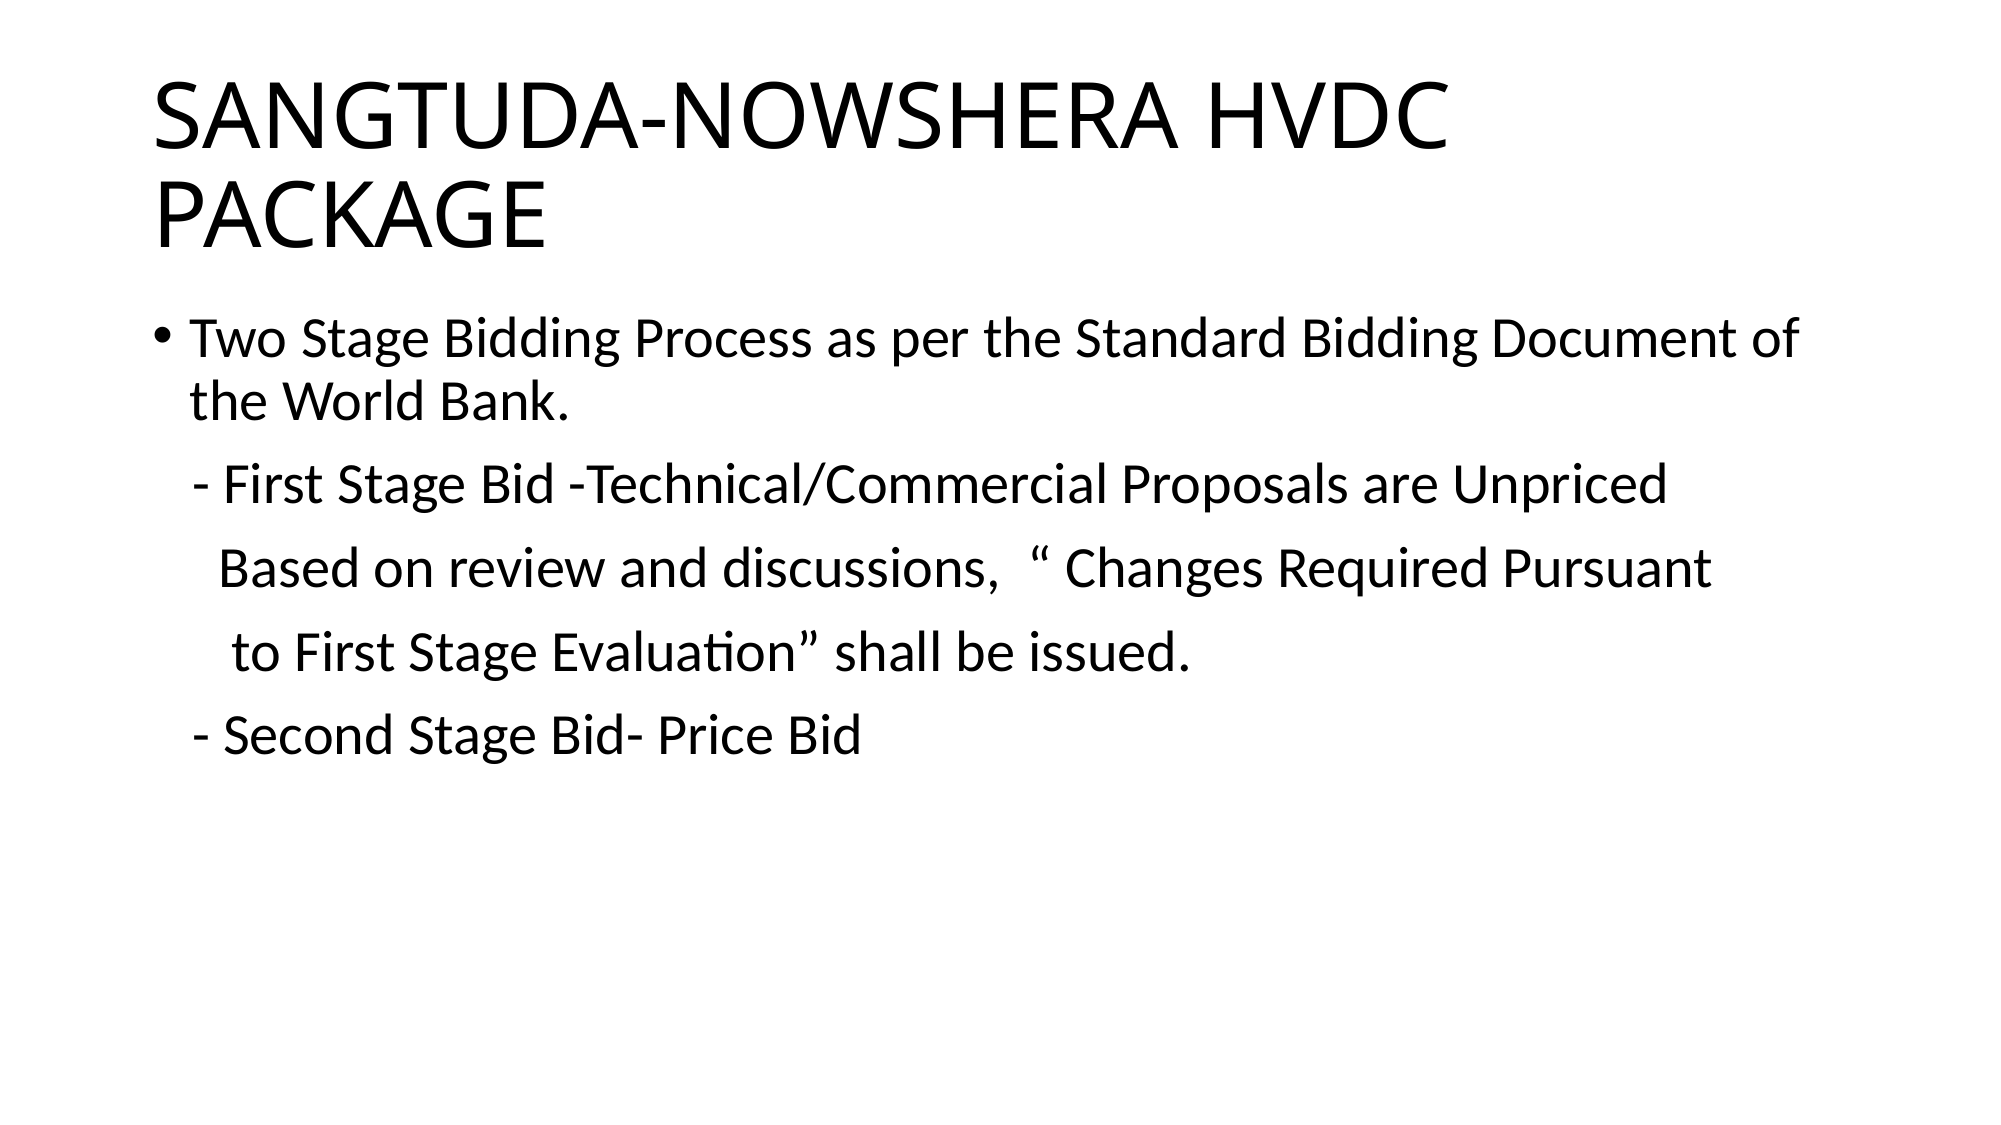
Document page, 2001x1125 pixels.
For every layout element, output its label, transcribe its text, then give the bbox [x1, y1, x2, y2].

list Two Stage Bidding Process as per the Standard Bidding Document of the World Bank. - First Stage Bid -Technical/Commercial Proposals are Unpriced Based on review and discussions, “ Changes Required Pursuant to First Stage Evaluation” shall be issued. - Second Stage Bid- Price Bid [137, 299, 1863, 1081]
title SANGTUDA-NOWSHERA HVDC PACKAGE [137, 59, 1863, 278]
